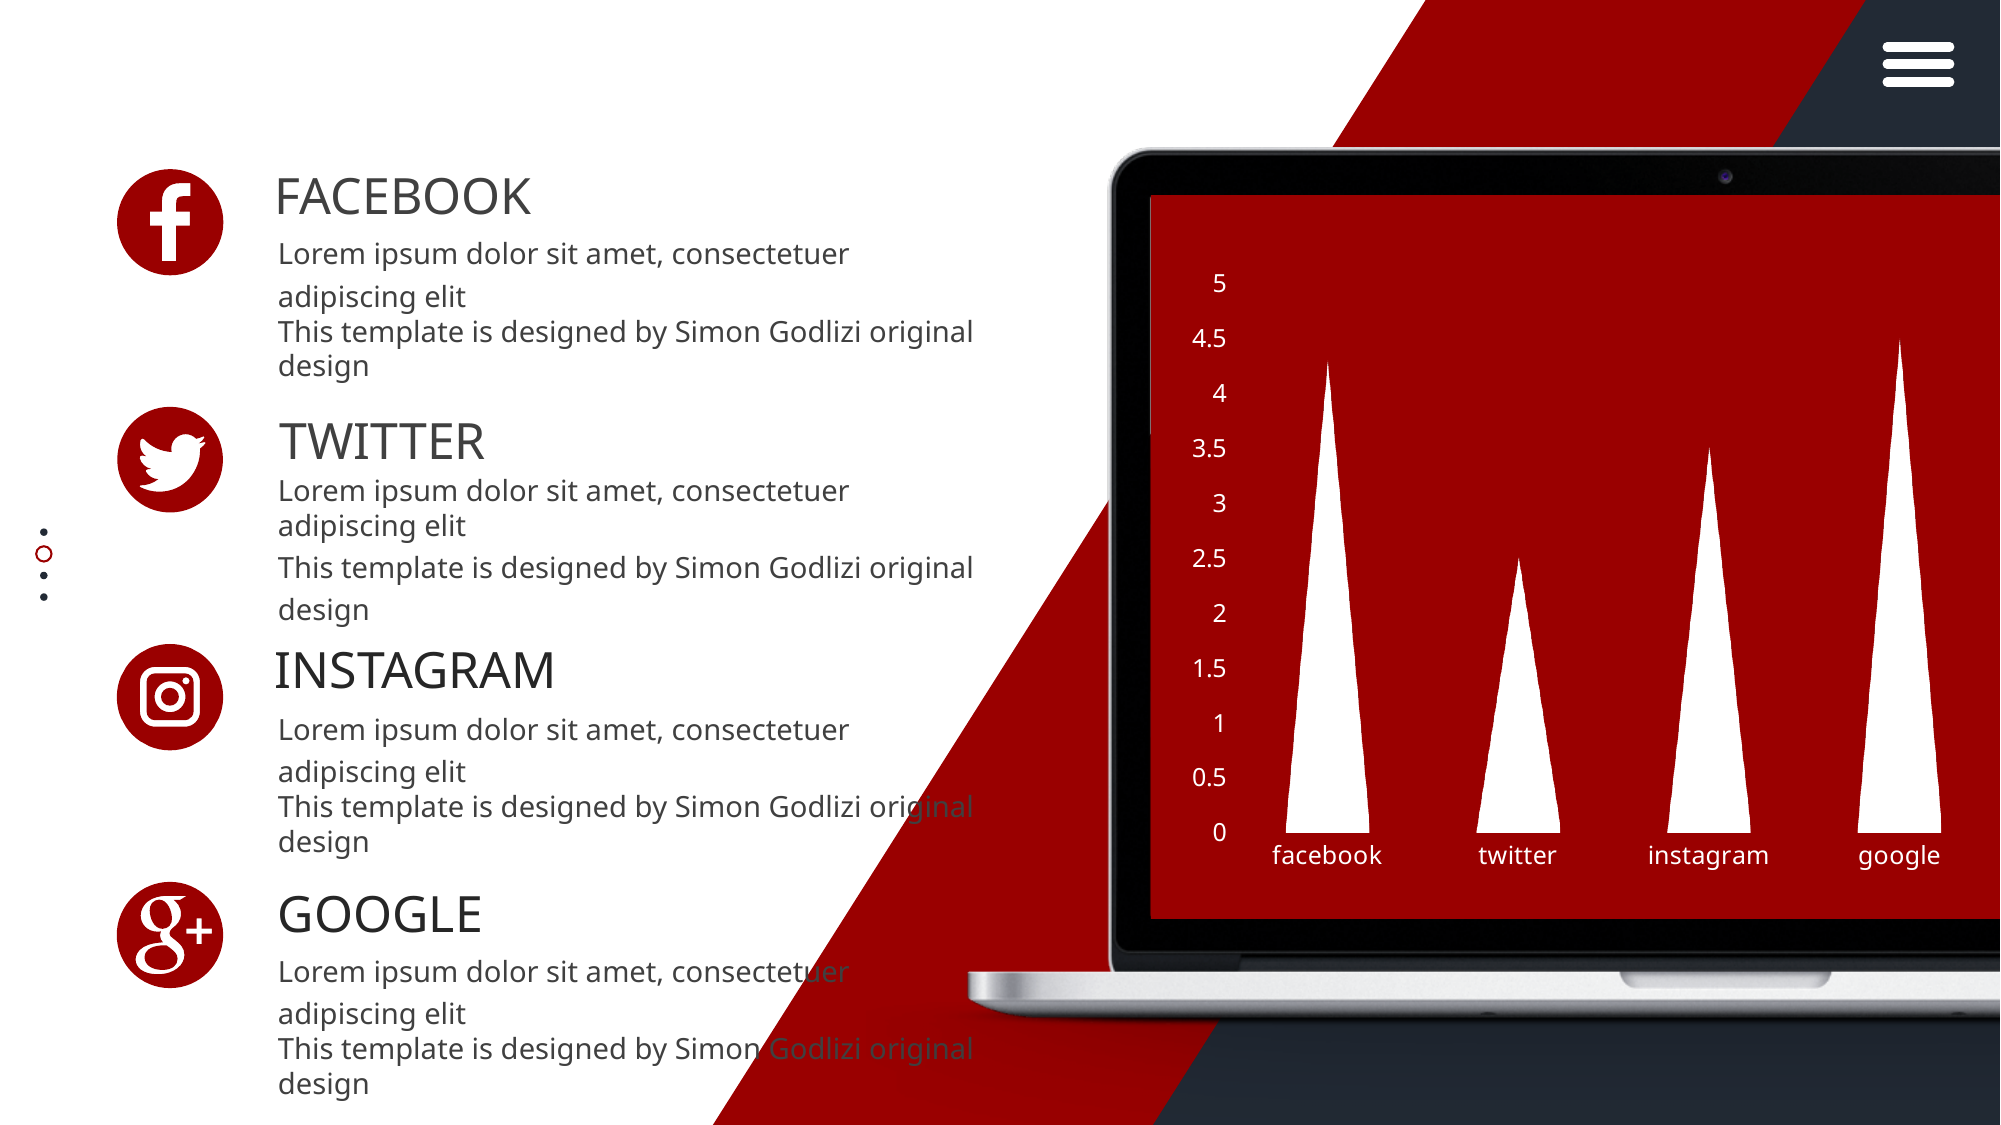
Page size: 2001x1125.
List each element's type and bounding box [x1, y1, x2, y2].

text_box [1887, 46, 1950, 83]
text_box [36, 528, 52, 601]
text_box [116, 613, 866, 790]
text_box [1331, 0, 1867, 147]
text_box [1775, 0, 2000, 147]
text_box [866, 147, 2000, 1125]
text_box [117, 383, 866, 559]
text_box [711, 1033, 866, 1125]
text_box [116, 857, 866, 1033]
text_box [117, 138, 1057, 315]
